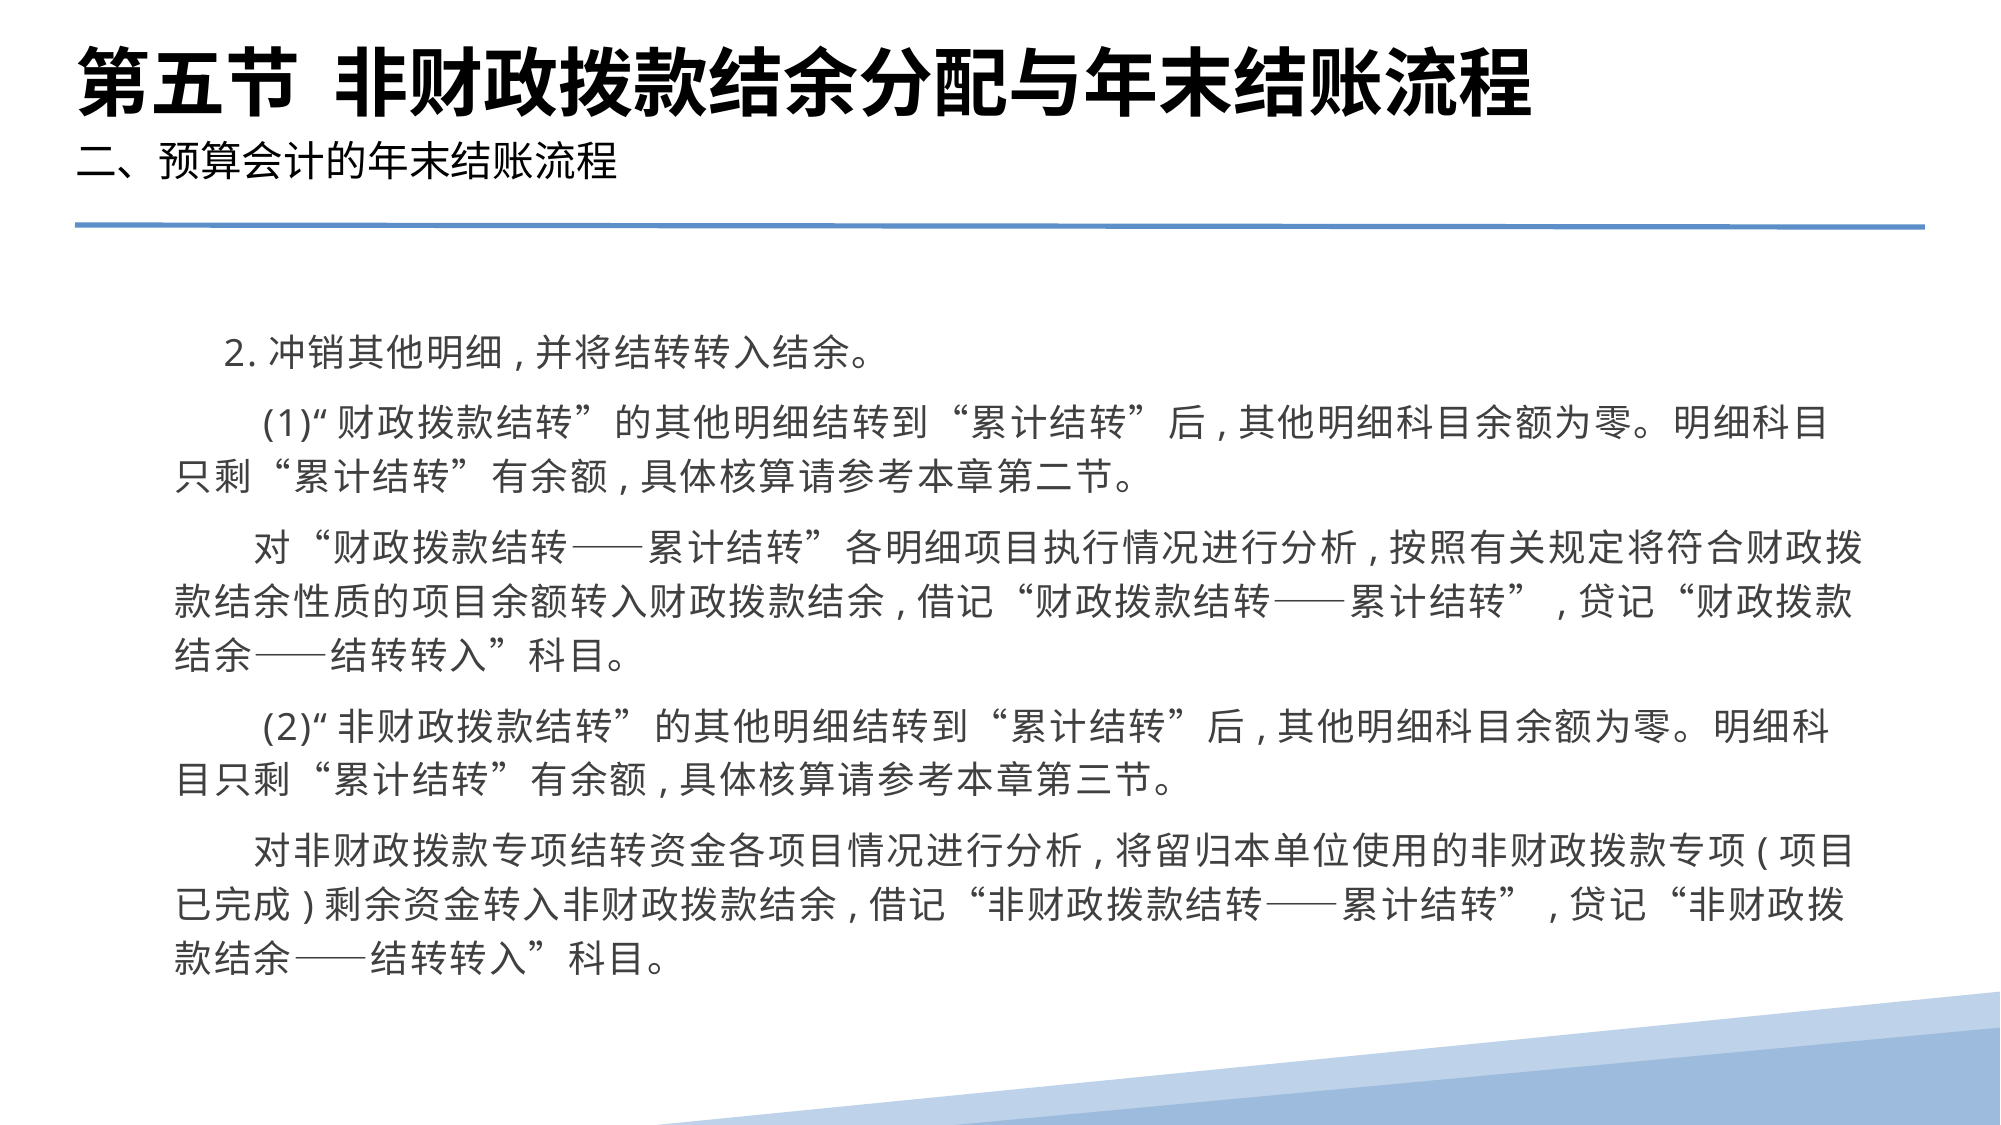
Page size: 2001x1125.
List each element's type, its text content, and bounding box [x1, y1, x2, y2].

text_box 第五节 非财政拨款结余分配与年末结账流程 [75, 24, 1925, 124]
text_box 2.冲销其他明细,并将结转转入结余。 (1)“财政拨款结转”的其他明细结转到“累计结转”后,其他明细科目余额为零。明细科目只剩“累计结转”有余额,具体核算请参考本章第二节。 对“财政拨款结转——累计结转”各明细项目执行情况进行分析,按照有关规定将符合财政拨款结余性质的项目余额转入财政拨款结余,借记“财政拨款结转——累计结转”,贷记“财政拨款结余——结转转入”科目。 (2)“非财政拨款结转”的其他明细结转到“累计结转”后,其他明细科目余额为零。明细科目只剩“累计结转”有余额,具体核算请参考本章第三节。 对非财政拨款专项结转资金各项目情况进行分析,将留归本单位使用的非财政拨款专项(项目已完成)剩余资金转入非财政拨款结余,借记“非财政拨款结转——累计结转”,贷记“非财政拨款结余——结转转入”科目。 [164, 245, 1881, 1055]
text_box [656, 991, 2000, 1125]
text_box 二、预算会计的年末结账流程 [75, 124, 1925, 200]
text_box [74, 224, 1925, 228]
